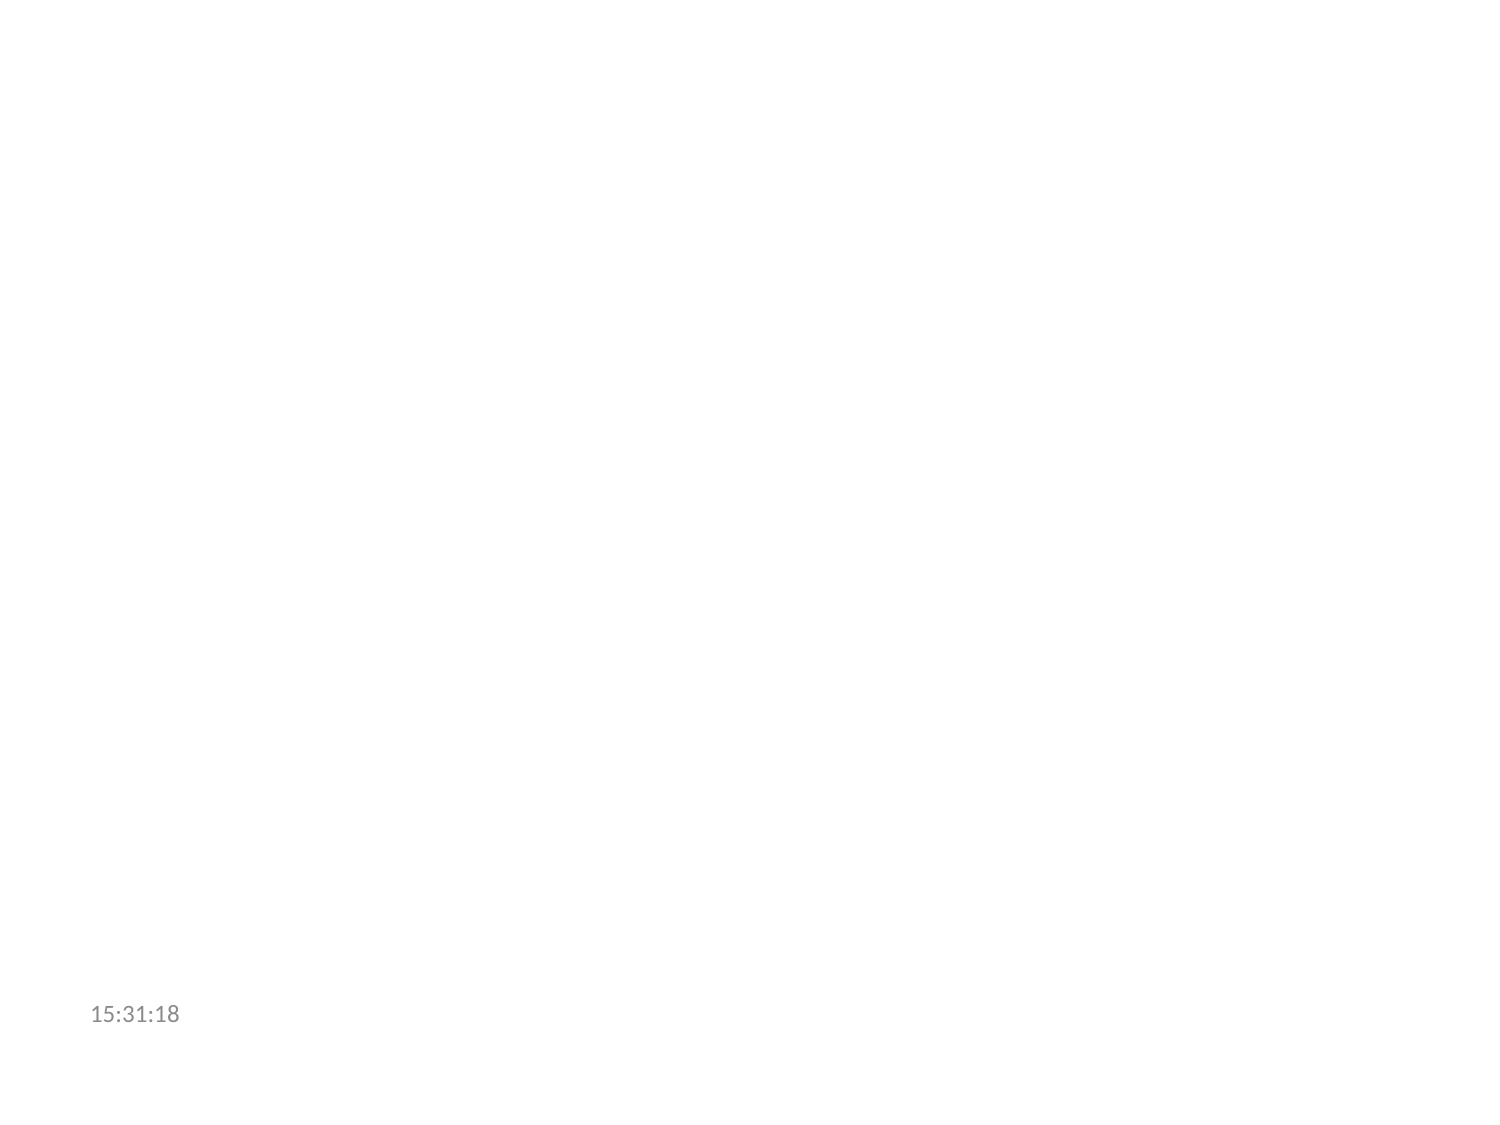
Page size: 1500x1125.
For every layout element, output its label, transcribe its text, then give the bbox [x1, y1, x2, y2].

text_box 15:35:09 [75, 982, 425, 1043]
